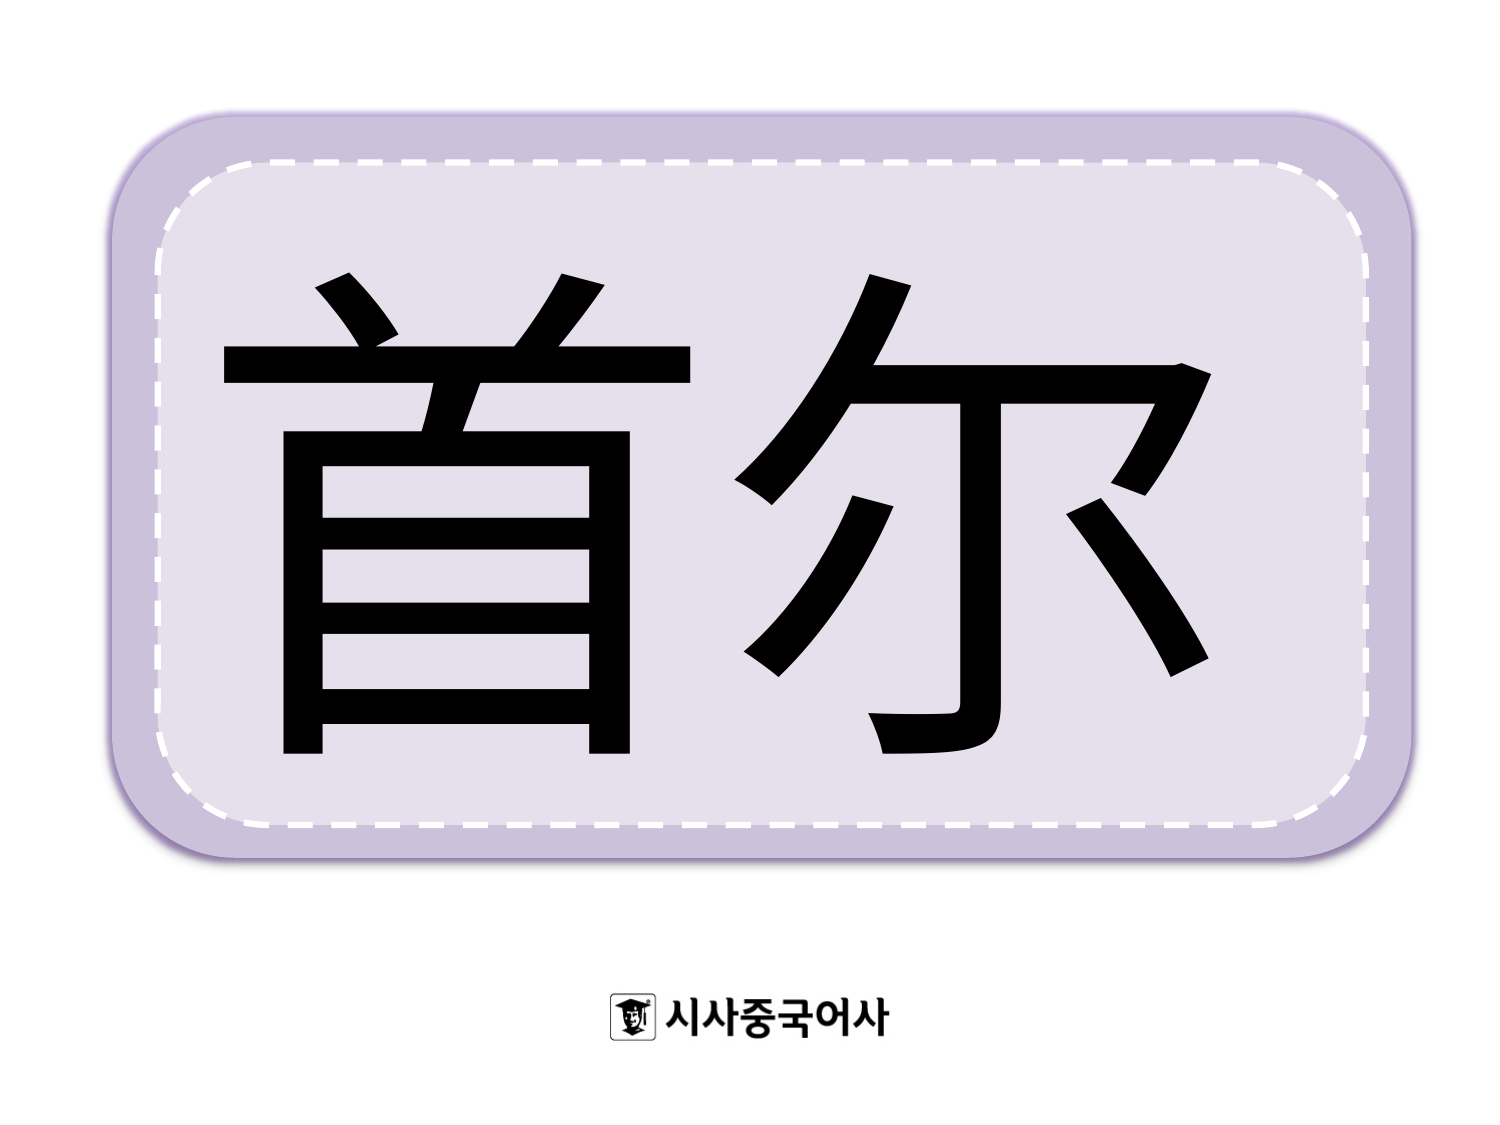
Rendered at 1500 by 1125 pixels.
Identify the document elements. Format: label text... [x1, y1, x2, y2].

picture [602, 987, 898, 1047]
text_box [162, 160, 1371, 824]
text_box 首尔 [171, 172, 1380, 836]
